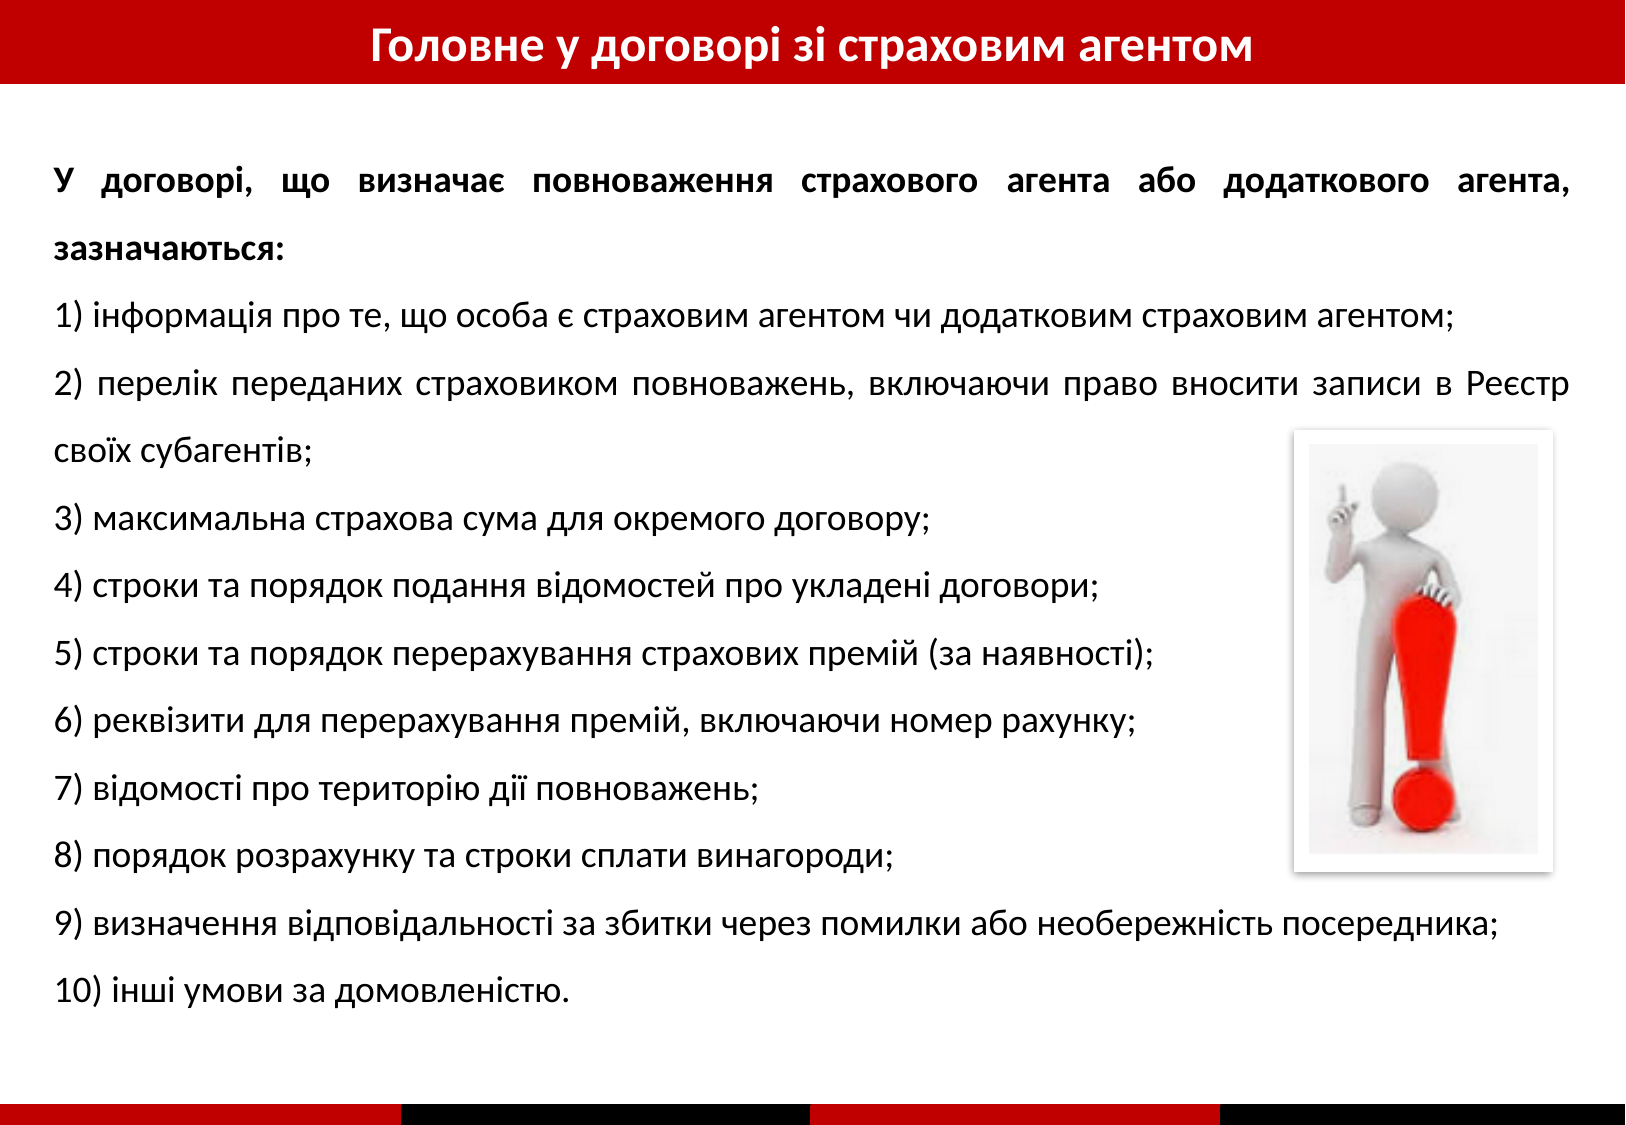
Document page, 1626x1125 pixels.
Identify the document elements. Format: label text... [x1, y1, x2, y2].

picture [1308, 444, 1539, 859]
text_box [401, 1104, 810, 1125]
text_box Головне у договорі зі страховим агентом [0, 0, 1625, 84]
text_box [810, 1104, 1220, 1125]
text_box [1220, 1104, 1625, 1125]
text_box У договорі, що визначає повноваження страхового агента або додаткового агента, зазначаються: 1) інформація про те, що особа є страховим агентом чи додатковим страховим агентом; 2) перелік переданих страховиком повноважень, включаючи право вносити записи в Реєстр своїх субагентів; 3) максимальна страхова сума для окремого договору; 4) строки та порядок подання відомостей про укладені договори; 5) строки та порядок перерахування страхових премій (за наявності); 6) реквізити для перерахування премій, включаючи номер рахунку; 7) відомості про територію дії повноважень; 8) порядок розрахунку та строки сплати винагороди; 9) визначення відповідальності за збитки через помилки або необережність посередника; 10) інші умови за домовленістю. [38, 125, 1587, 1018]
text_box [0, 1104, 401, 1125]
